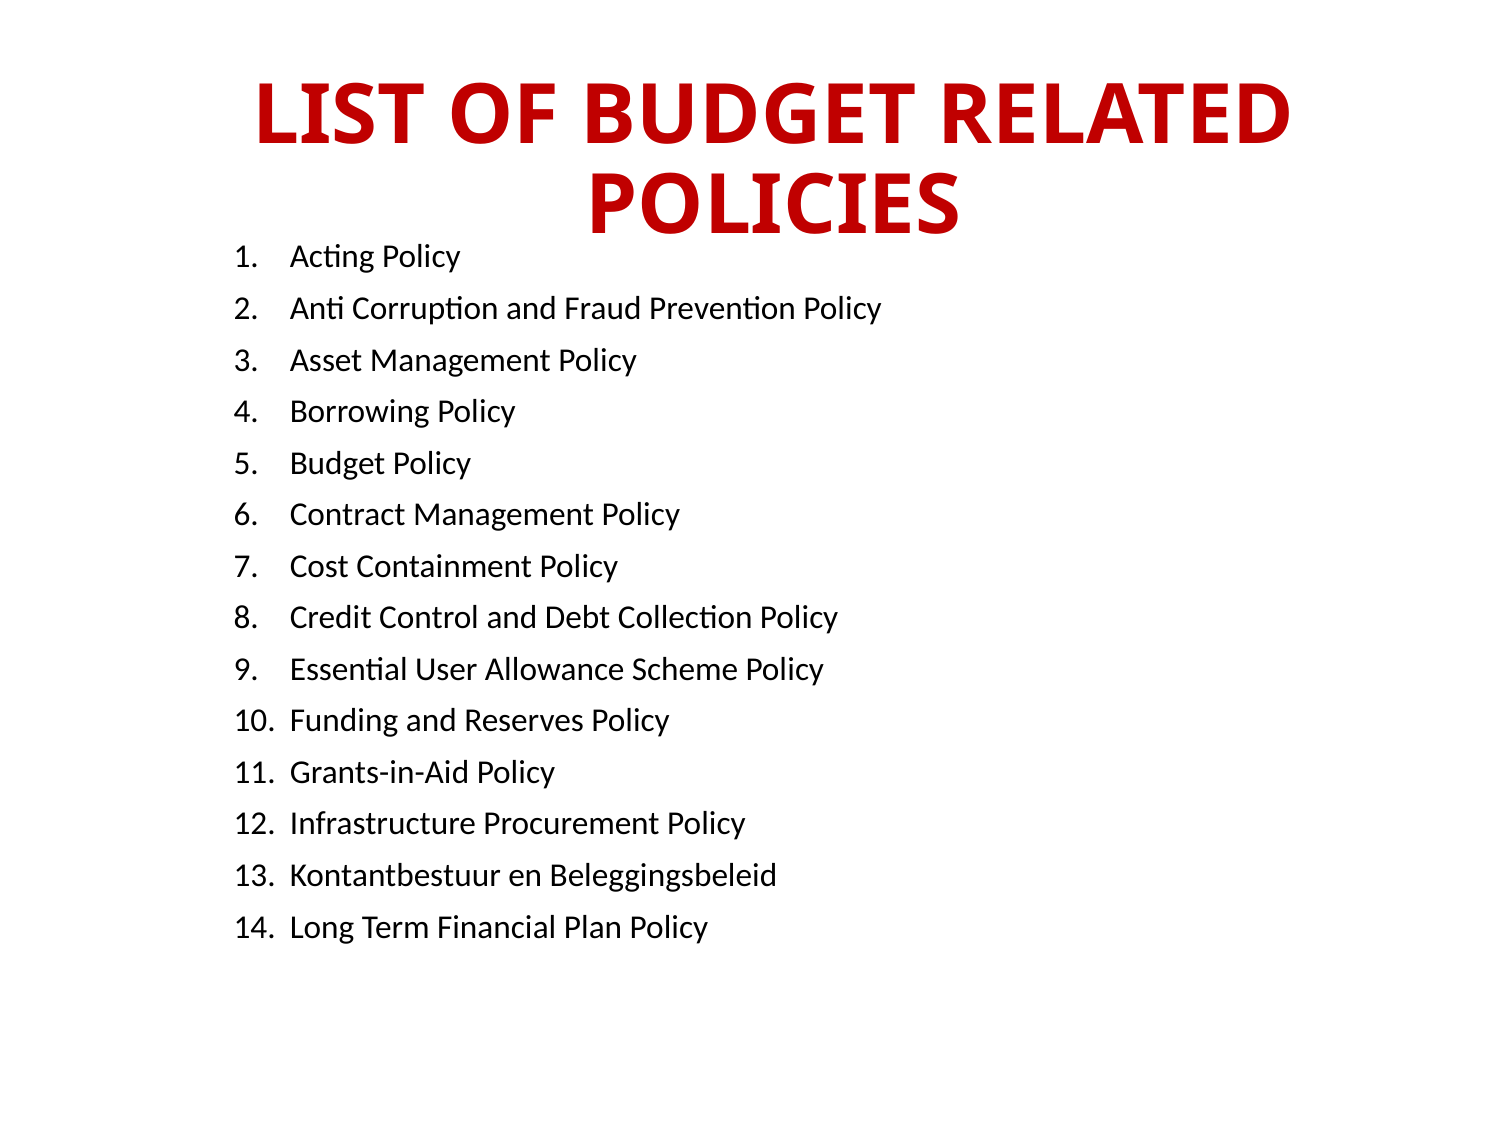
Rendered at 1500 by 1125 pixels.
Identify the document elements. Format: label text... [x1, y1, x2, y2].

list Acting Policy Anti Corruption and Fraud Prevention Policy Asset Management Policy Borrowing Policy Budget Policy Contract Management Policy Cost Containment Policy Credit Control and Debt Collection Policy Essential User Allowance Scheme Policy Funding and Reserves Policy Grants-in-Aid Policy Infrastructure Procurement Policy Kontantbestuur en Beleggingsbeleid Long Term Financial Plan Policy [218, 231, 1294, 976]
title LIST OF BUDGET RELATED POLICIES [123, 1, 1424, 232]
